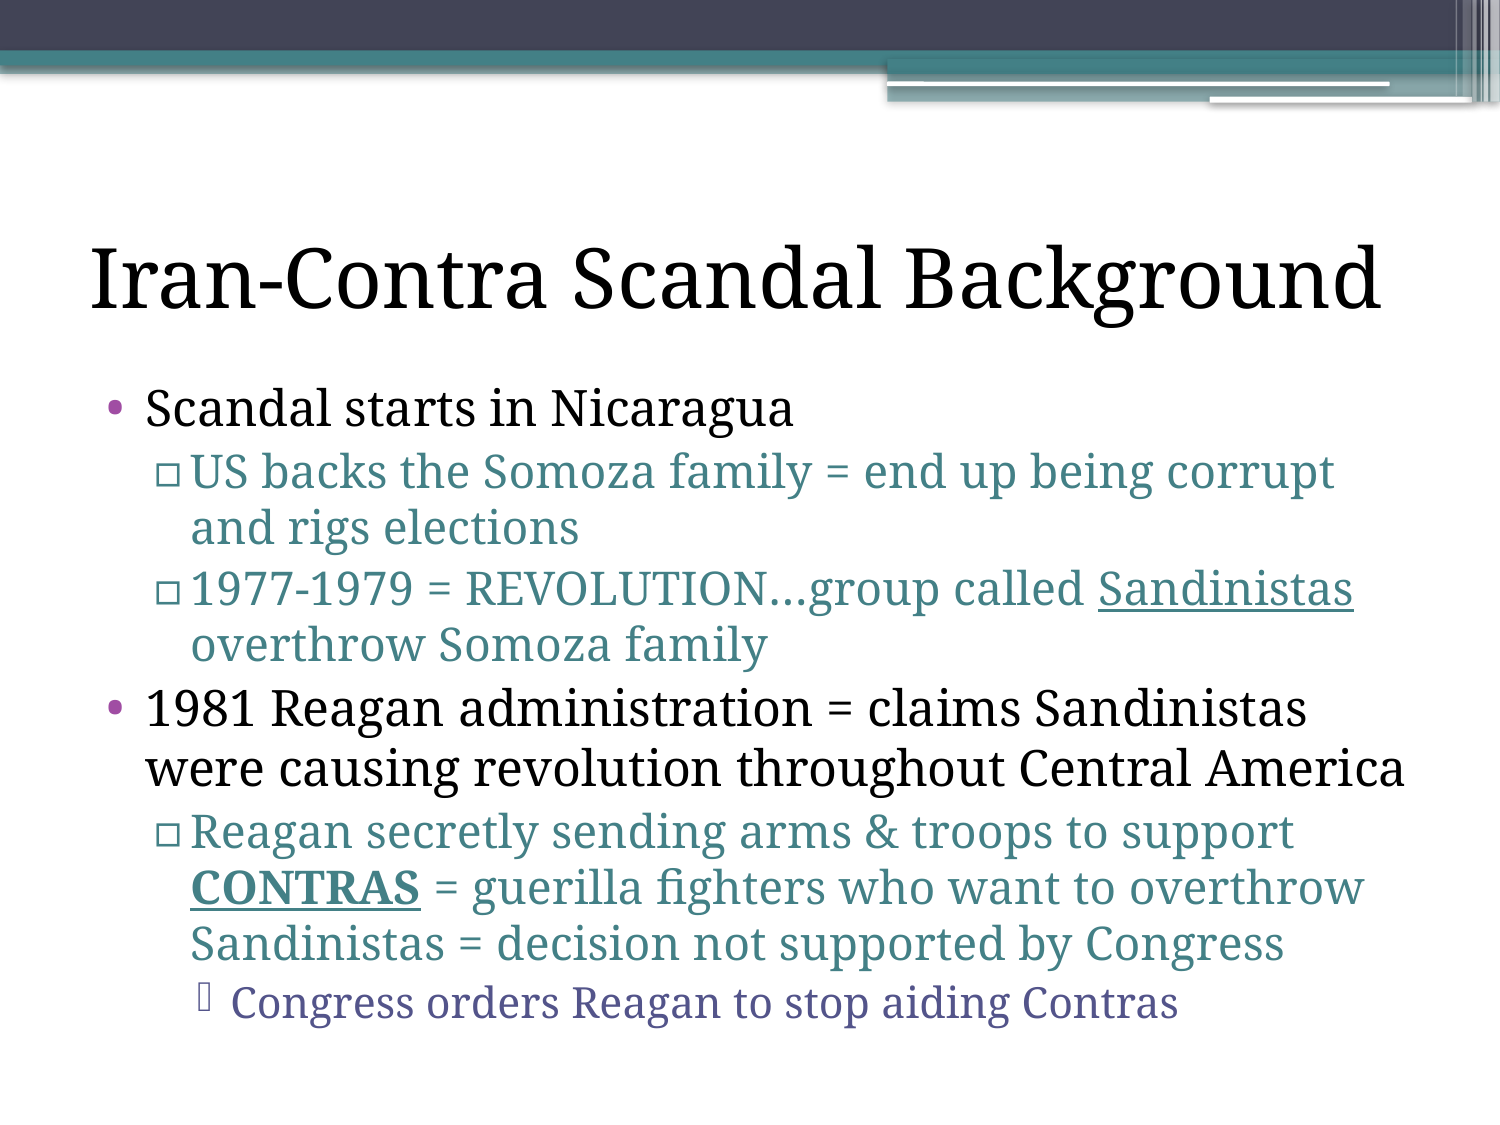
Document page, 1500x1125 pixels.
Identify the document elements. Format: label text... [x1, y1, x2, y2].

list Scandal starts in Nicaragua US backs the Somoza family = end up being corrupt and rigs elections 1977-1979 = REVOLUTION…group called Sandinistas overthrow Somoza family 1981 Reagan administration = claims Sandinistas were causing revolution throughout Central America Reagan secretly sending arms & troops to support CONTRAS = guerilla fighters who want to overthrow Sandinistas = decision not supported by Congress Congress orders Reagan to stop aiding Contras [75, 368, 1425, 1079]
title Iran-Contra Scandal Background [75, 187, 1425, 363]
